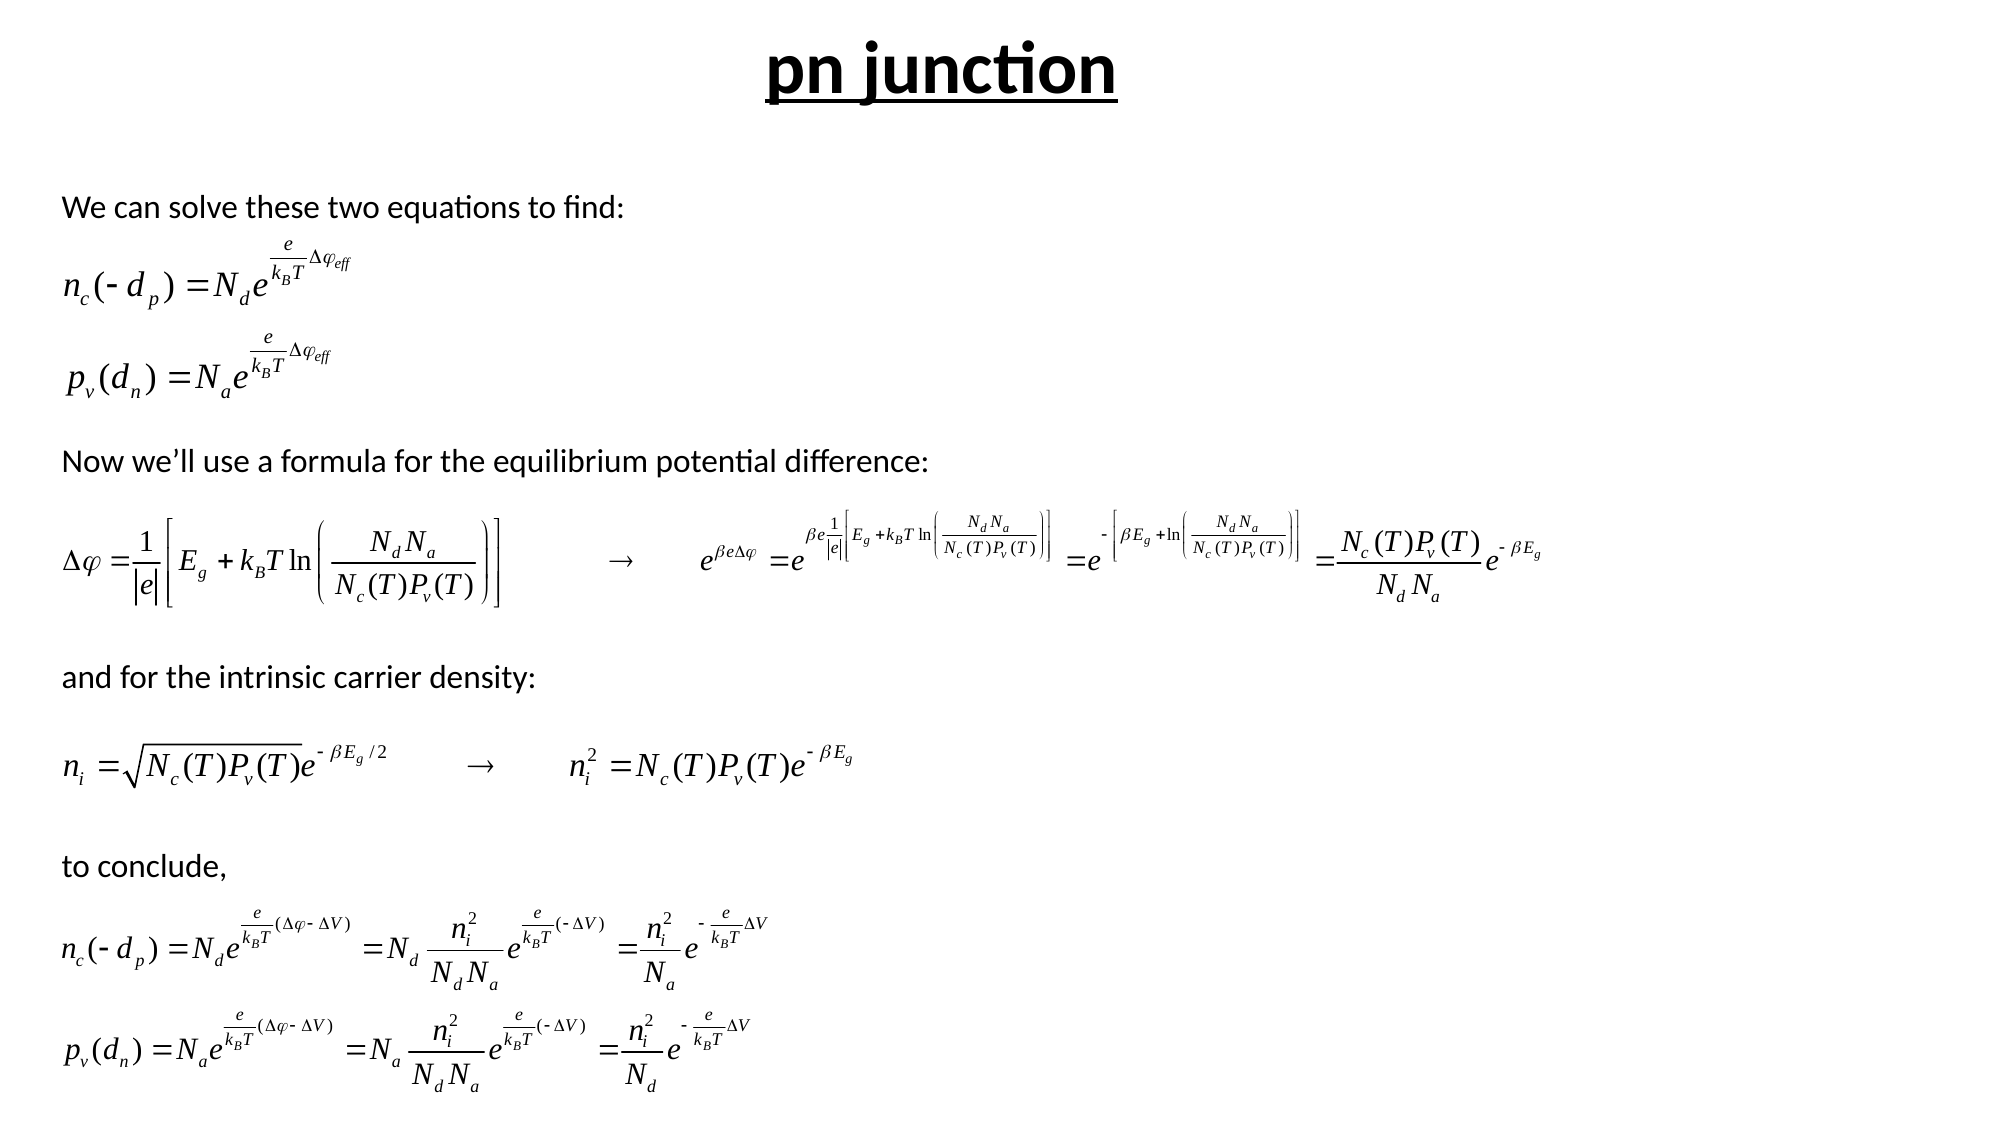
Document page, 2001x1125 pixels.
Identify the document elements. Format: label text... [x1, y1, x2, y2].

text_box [56, 897, 774, 1100]
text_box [57, 504, 1551, 614]
title pn junction [706, 15, 1178, 118]
text_box to conclude, [46, 836, 575, 892]
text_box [57, 227, 362, 406]
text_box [57, 737, 865, 797]
text_box Now we’ll use a formula for the equilibrium potential difference: [46, 431, 1052, 487]
text_box We can solve these two equations to find: [46, 177, 671, 233]
text_box and for the intrinsic carrier density: [46, 647, 575, 703]
